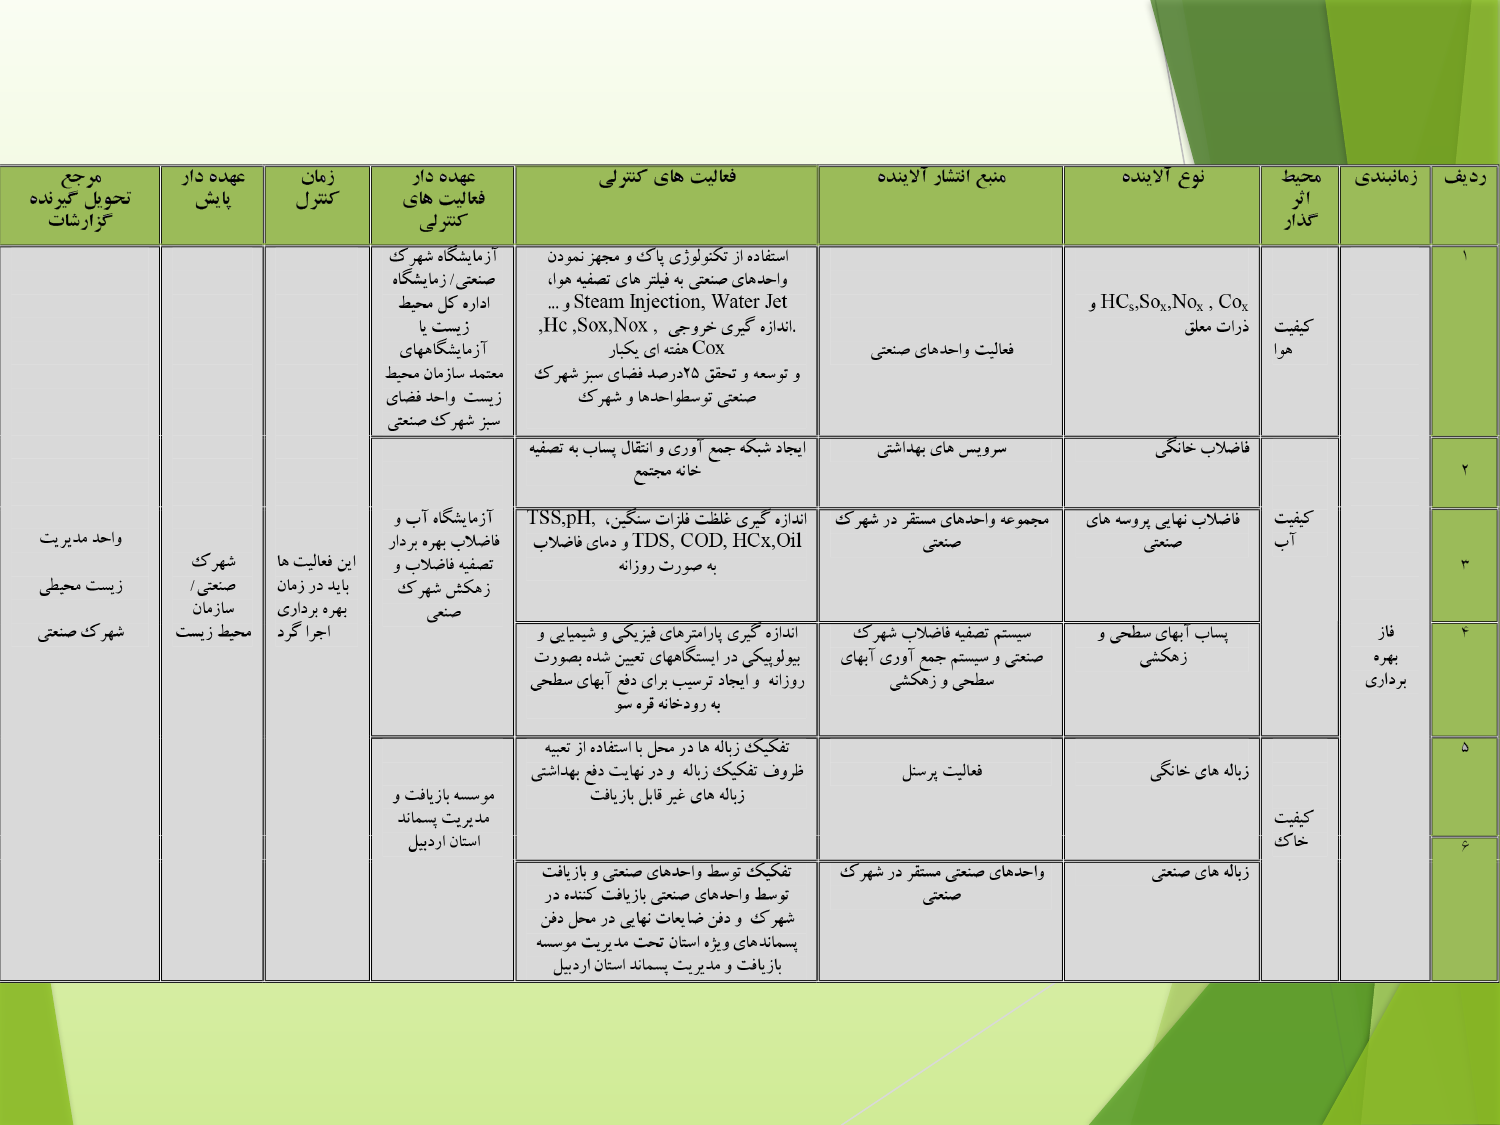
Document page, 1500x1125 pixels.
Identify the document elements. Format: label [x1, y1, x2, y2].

list [0, 162, 1500, 987]
